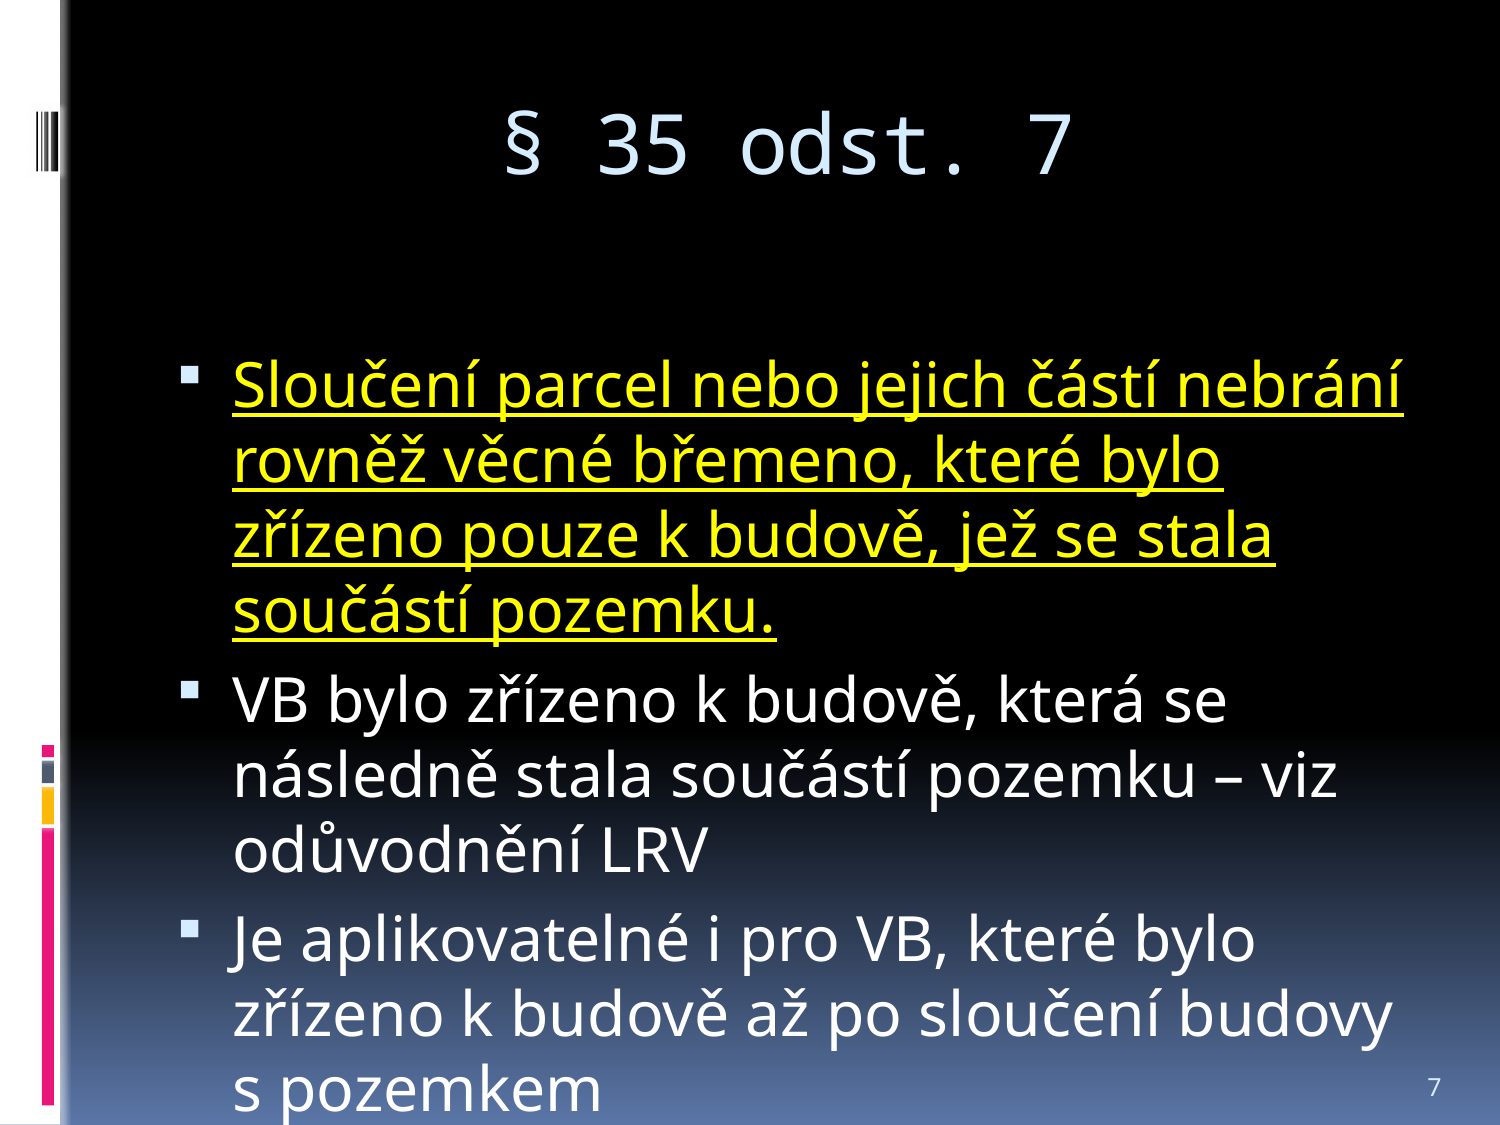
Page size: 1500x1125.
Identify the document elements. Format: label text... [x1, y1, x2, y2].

title § 35 odst. 7 [150, 83, 1425, 234]
list Sloučení parcel nebo jejich částí nebrání rovněž věcné břemeno, které bylo zřízeno pouze k budově, jež se stala součástí pozemku. VB bylo zřízeno k budově, která se následně stala součástí pozemku – viz odůvodnění LRV Je aplikovatelné i pro VB, které bylo zřízeno k budově až po sloučení budovy s pozemkem [150, 338, 1425, 1043]
slide_number 7 [1412, 1052, 1488, 1113]
